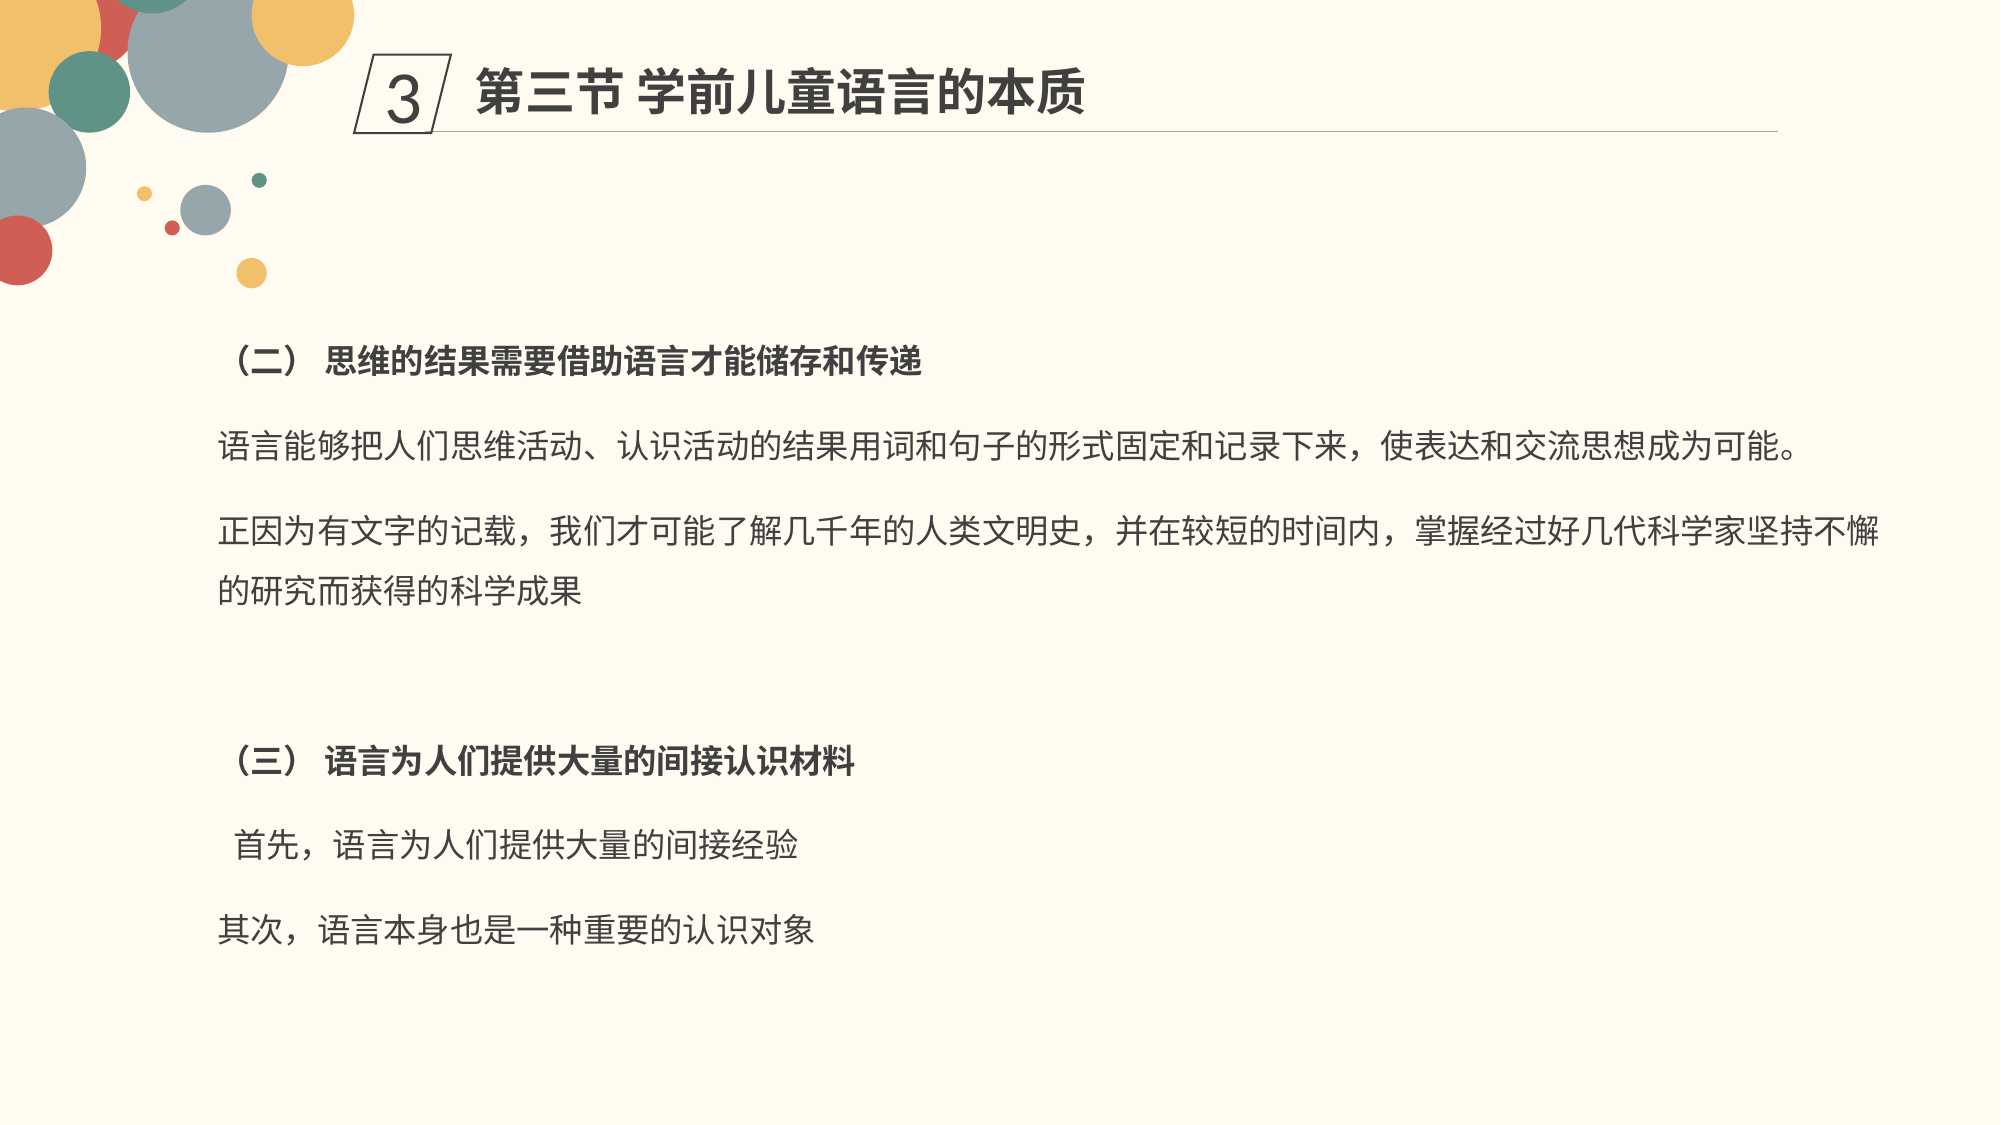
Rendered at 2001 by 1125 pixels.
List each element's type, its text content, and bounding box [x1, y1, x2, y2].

text_box 第三节 学前儿童语言的本质 [460, 53, 1454, 129]
text_box 3 [355, 53, 453, 135]
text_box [0, 0, 355, 289]
text_box （二） 思维的结果需要借助语言才能储存和传递 语言能够把人们思维活动、认识活动的结果用词和句子的形式固定和记录下来，使表达和交流思想成为可能。 正因为有文字的记载，我们才可能了解几千年的人类文明史，并在较短的时间内，掌握经过好几代科学家坚持不懈的研究而获得的科学成果 （三） 语言为人们提供大量的间接认识材料 首先，语言为人们提供大量的间接经验 其次，语言本身也是一种重要的认识对象 [202, 313, 1910, 1042]
